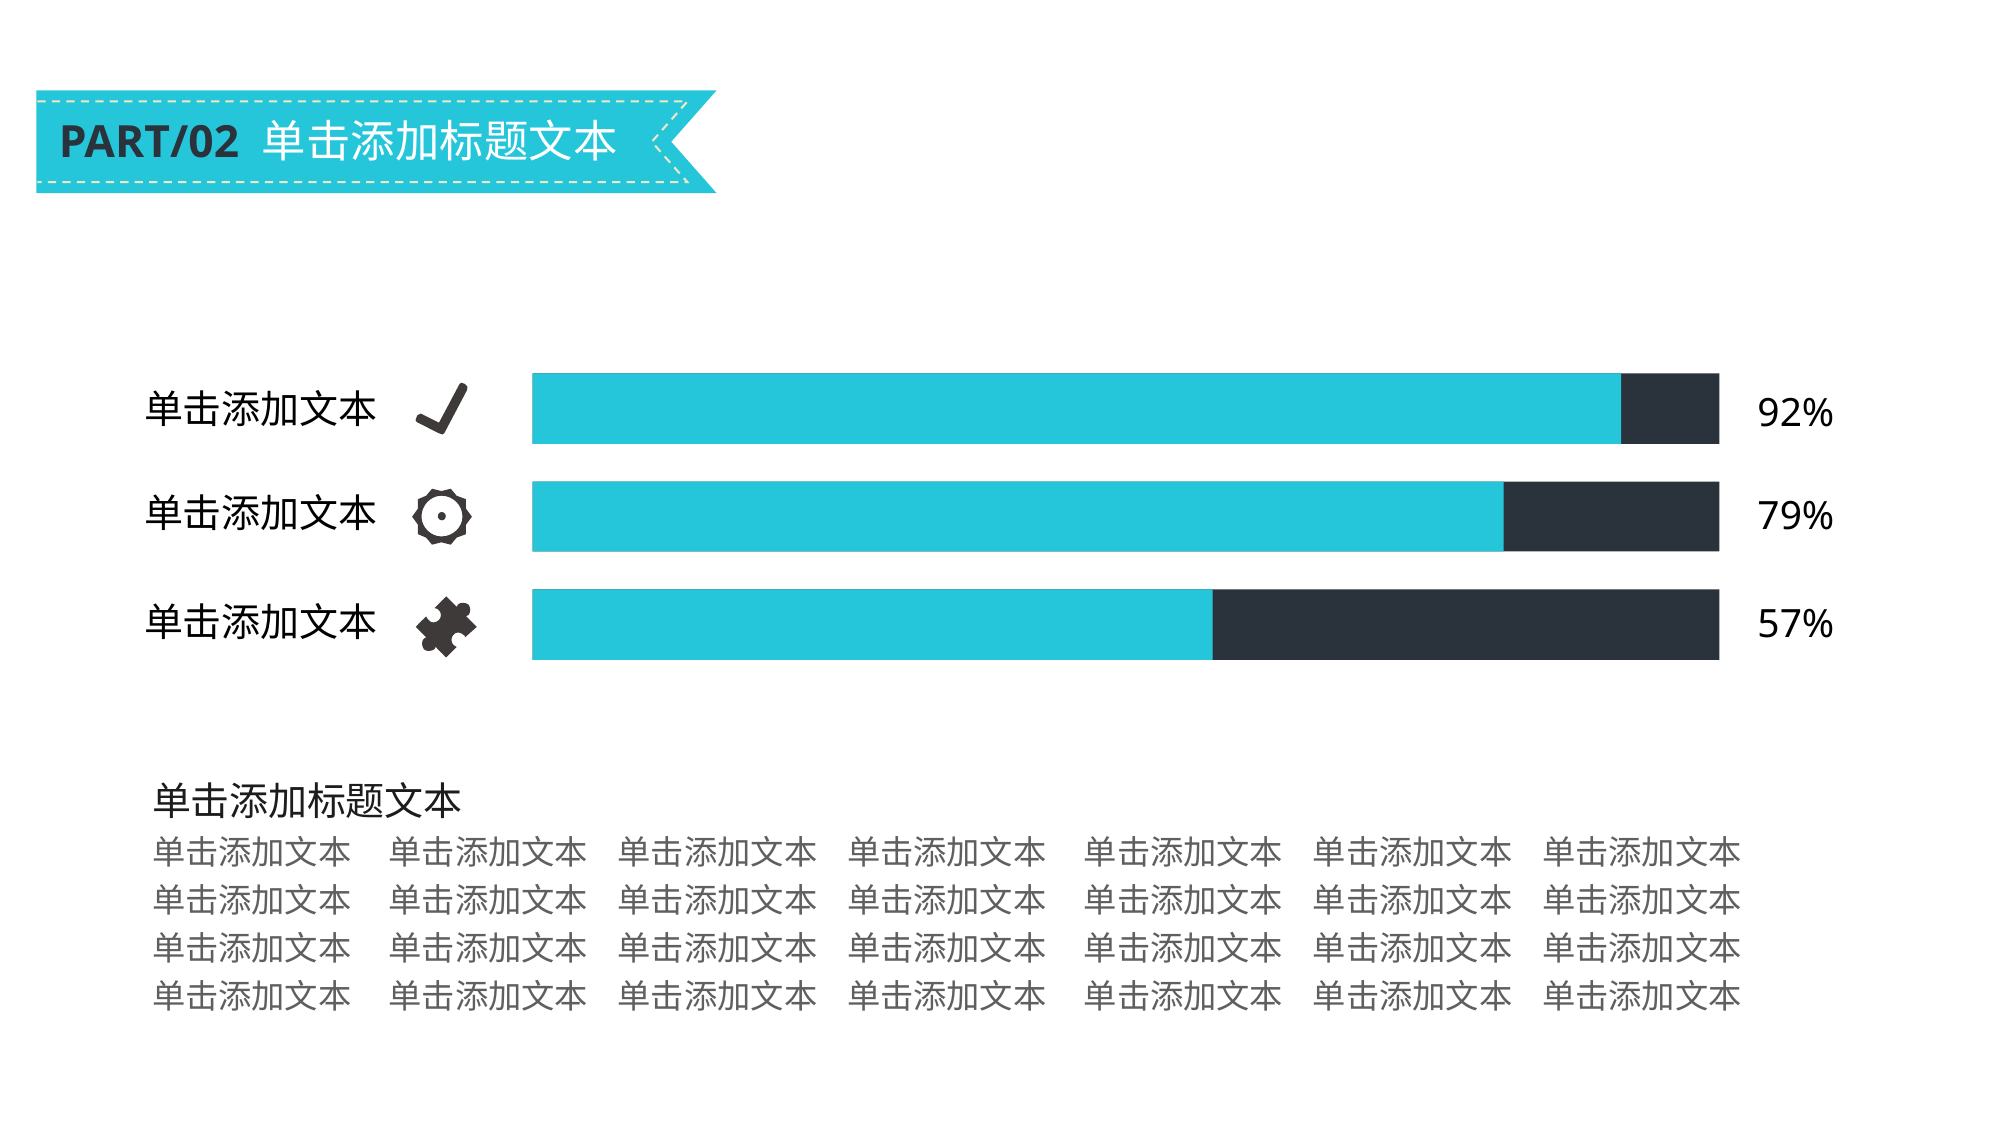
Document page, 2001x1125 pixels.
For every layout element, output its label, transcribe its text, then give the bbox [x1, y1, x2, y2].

text_box 单击添加标题文本 单击添加文本 单击添加文本 单击添加文本 单击添加文本 单击添加文本 单击添加文本 单击添加文本 单击添加文本 单击添加文本 单击添加文本 单击添加文本 单击添加文本 单击添加文本 单击添加文本 单击添加文本 单击添加文本 单击添加文本 单击添加文本 单击添加文本 单击添加文本 单击添加文本 单击添加文本 单击添加文本 单击添加文本 单击添加文本 单击添加文本 单击添加文本 单击添加文本 [137, 759, 1863, 1023]
text_box [532, 481, 1504, 552]
text_box 单击添加文本 [129, 376, 392, 439]
text_box 单击添加文本 [129, 481, 392, 544]
text_box 57% [1742, 591, 1850, 653]
text_box [1213, 589, 1720, 660]
text_box 92% [1742, 380, 1850, 442]
text_box [532, 373, 1622, 444]
text_box 79% [1742, 483, 1850, 545]
text_box [415, 596, 477, 658]
text_box [532, 589, 1213, 660]
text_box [36, 90, 717, 194]
text_box [415, 382, 468, 435]
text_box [412, 488, 472, 545]
text_box [1622, 373, 1720, 444]
text_box [1504, 481, 1720, 552]
text_box 单击添加文本 [129, 590, 392, 652]
